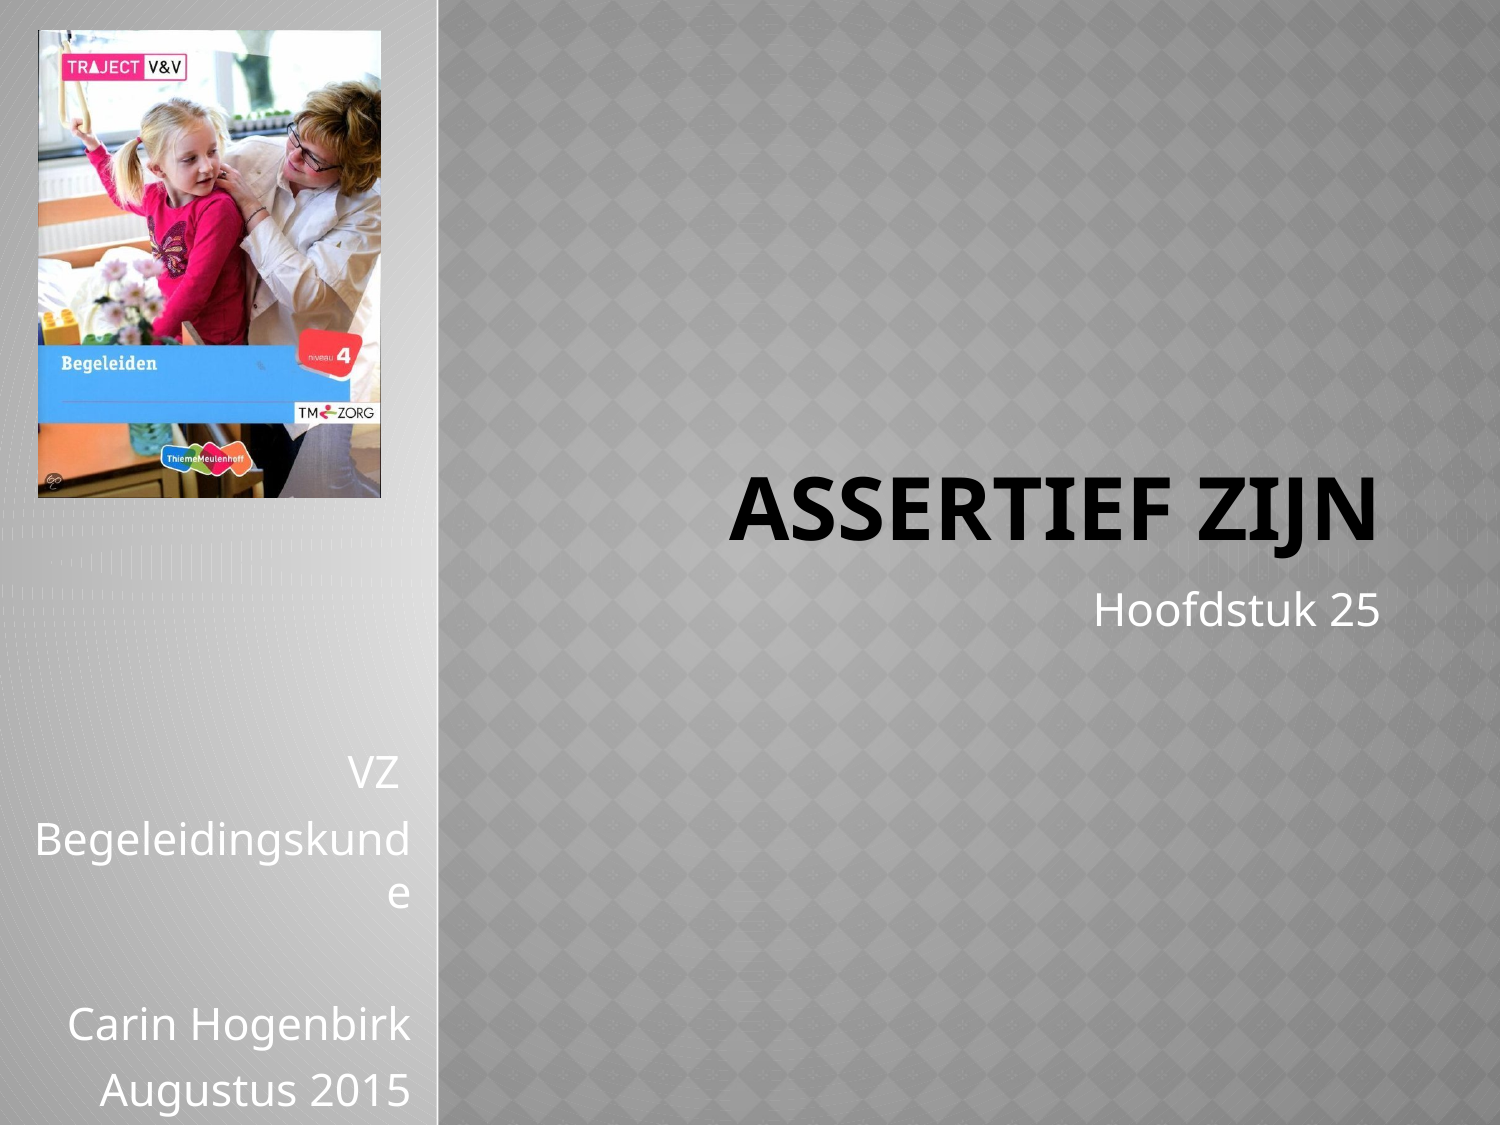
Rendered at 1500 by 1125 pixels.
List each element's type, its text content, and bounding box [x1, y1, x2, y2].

title Assertief zijn [552, 87, 1390, 558]
subtitle Hoofdstuk 25 [550, 580, 1390, 762]
text_box VZ Begeleidingskunde Carin Hogenbirk Augustus 2015 [11, 744, 420, 1118]
picture [38, 30, 382, 498]
